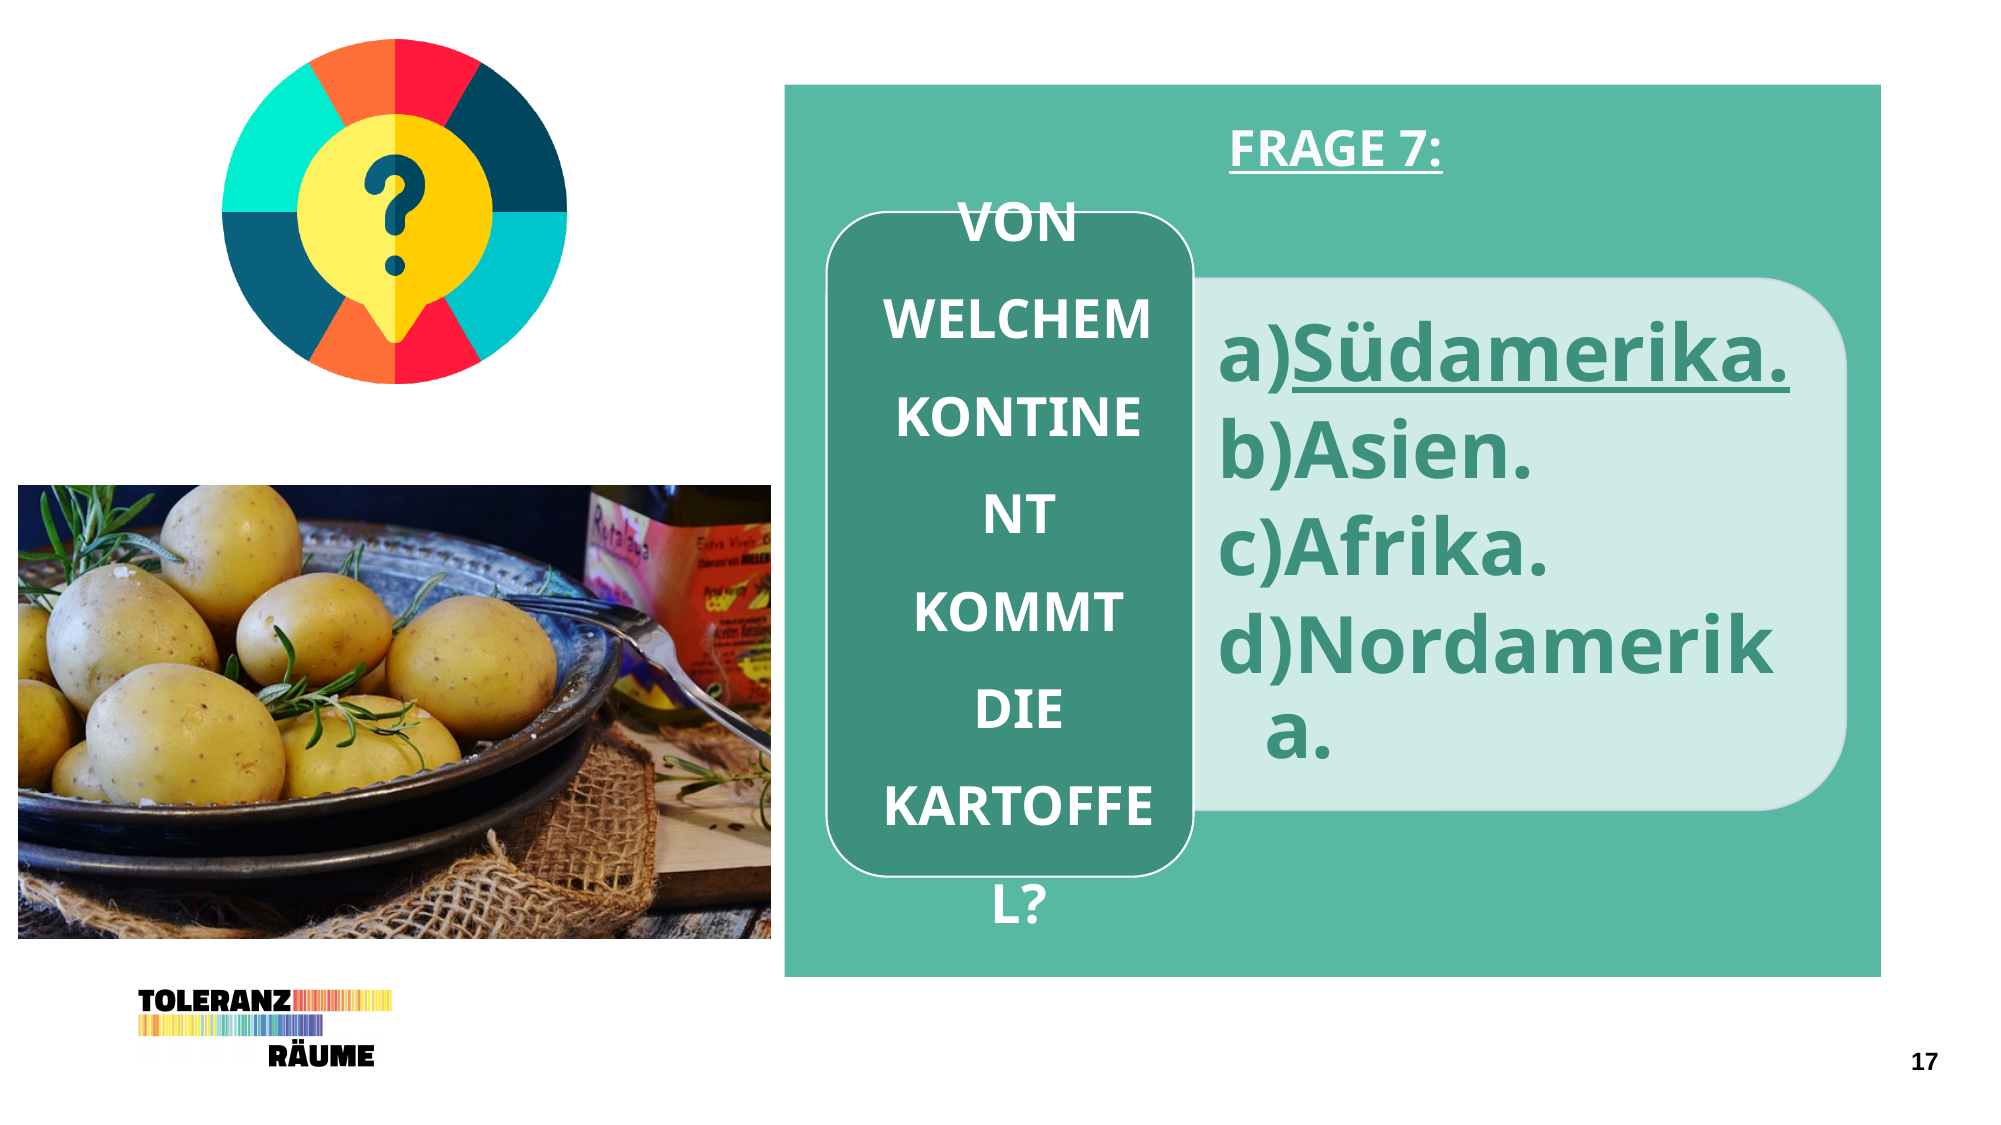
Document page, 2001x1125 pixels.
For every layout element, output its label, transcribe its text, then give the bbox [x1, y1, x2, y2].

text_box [826, 211, 1846, 877]
picture [222, 39, 567, 385]
text_box [784, 83, 1882, 978]
picture [18, 484, 771, 939]
text_box FRAGE 7: [864, 109, 1807, 185]
picture [137, 989, 393, 1067]
slide_number 17 [1846, 1034, 1940, 1076]
